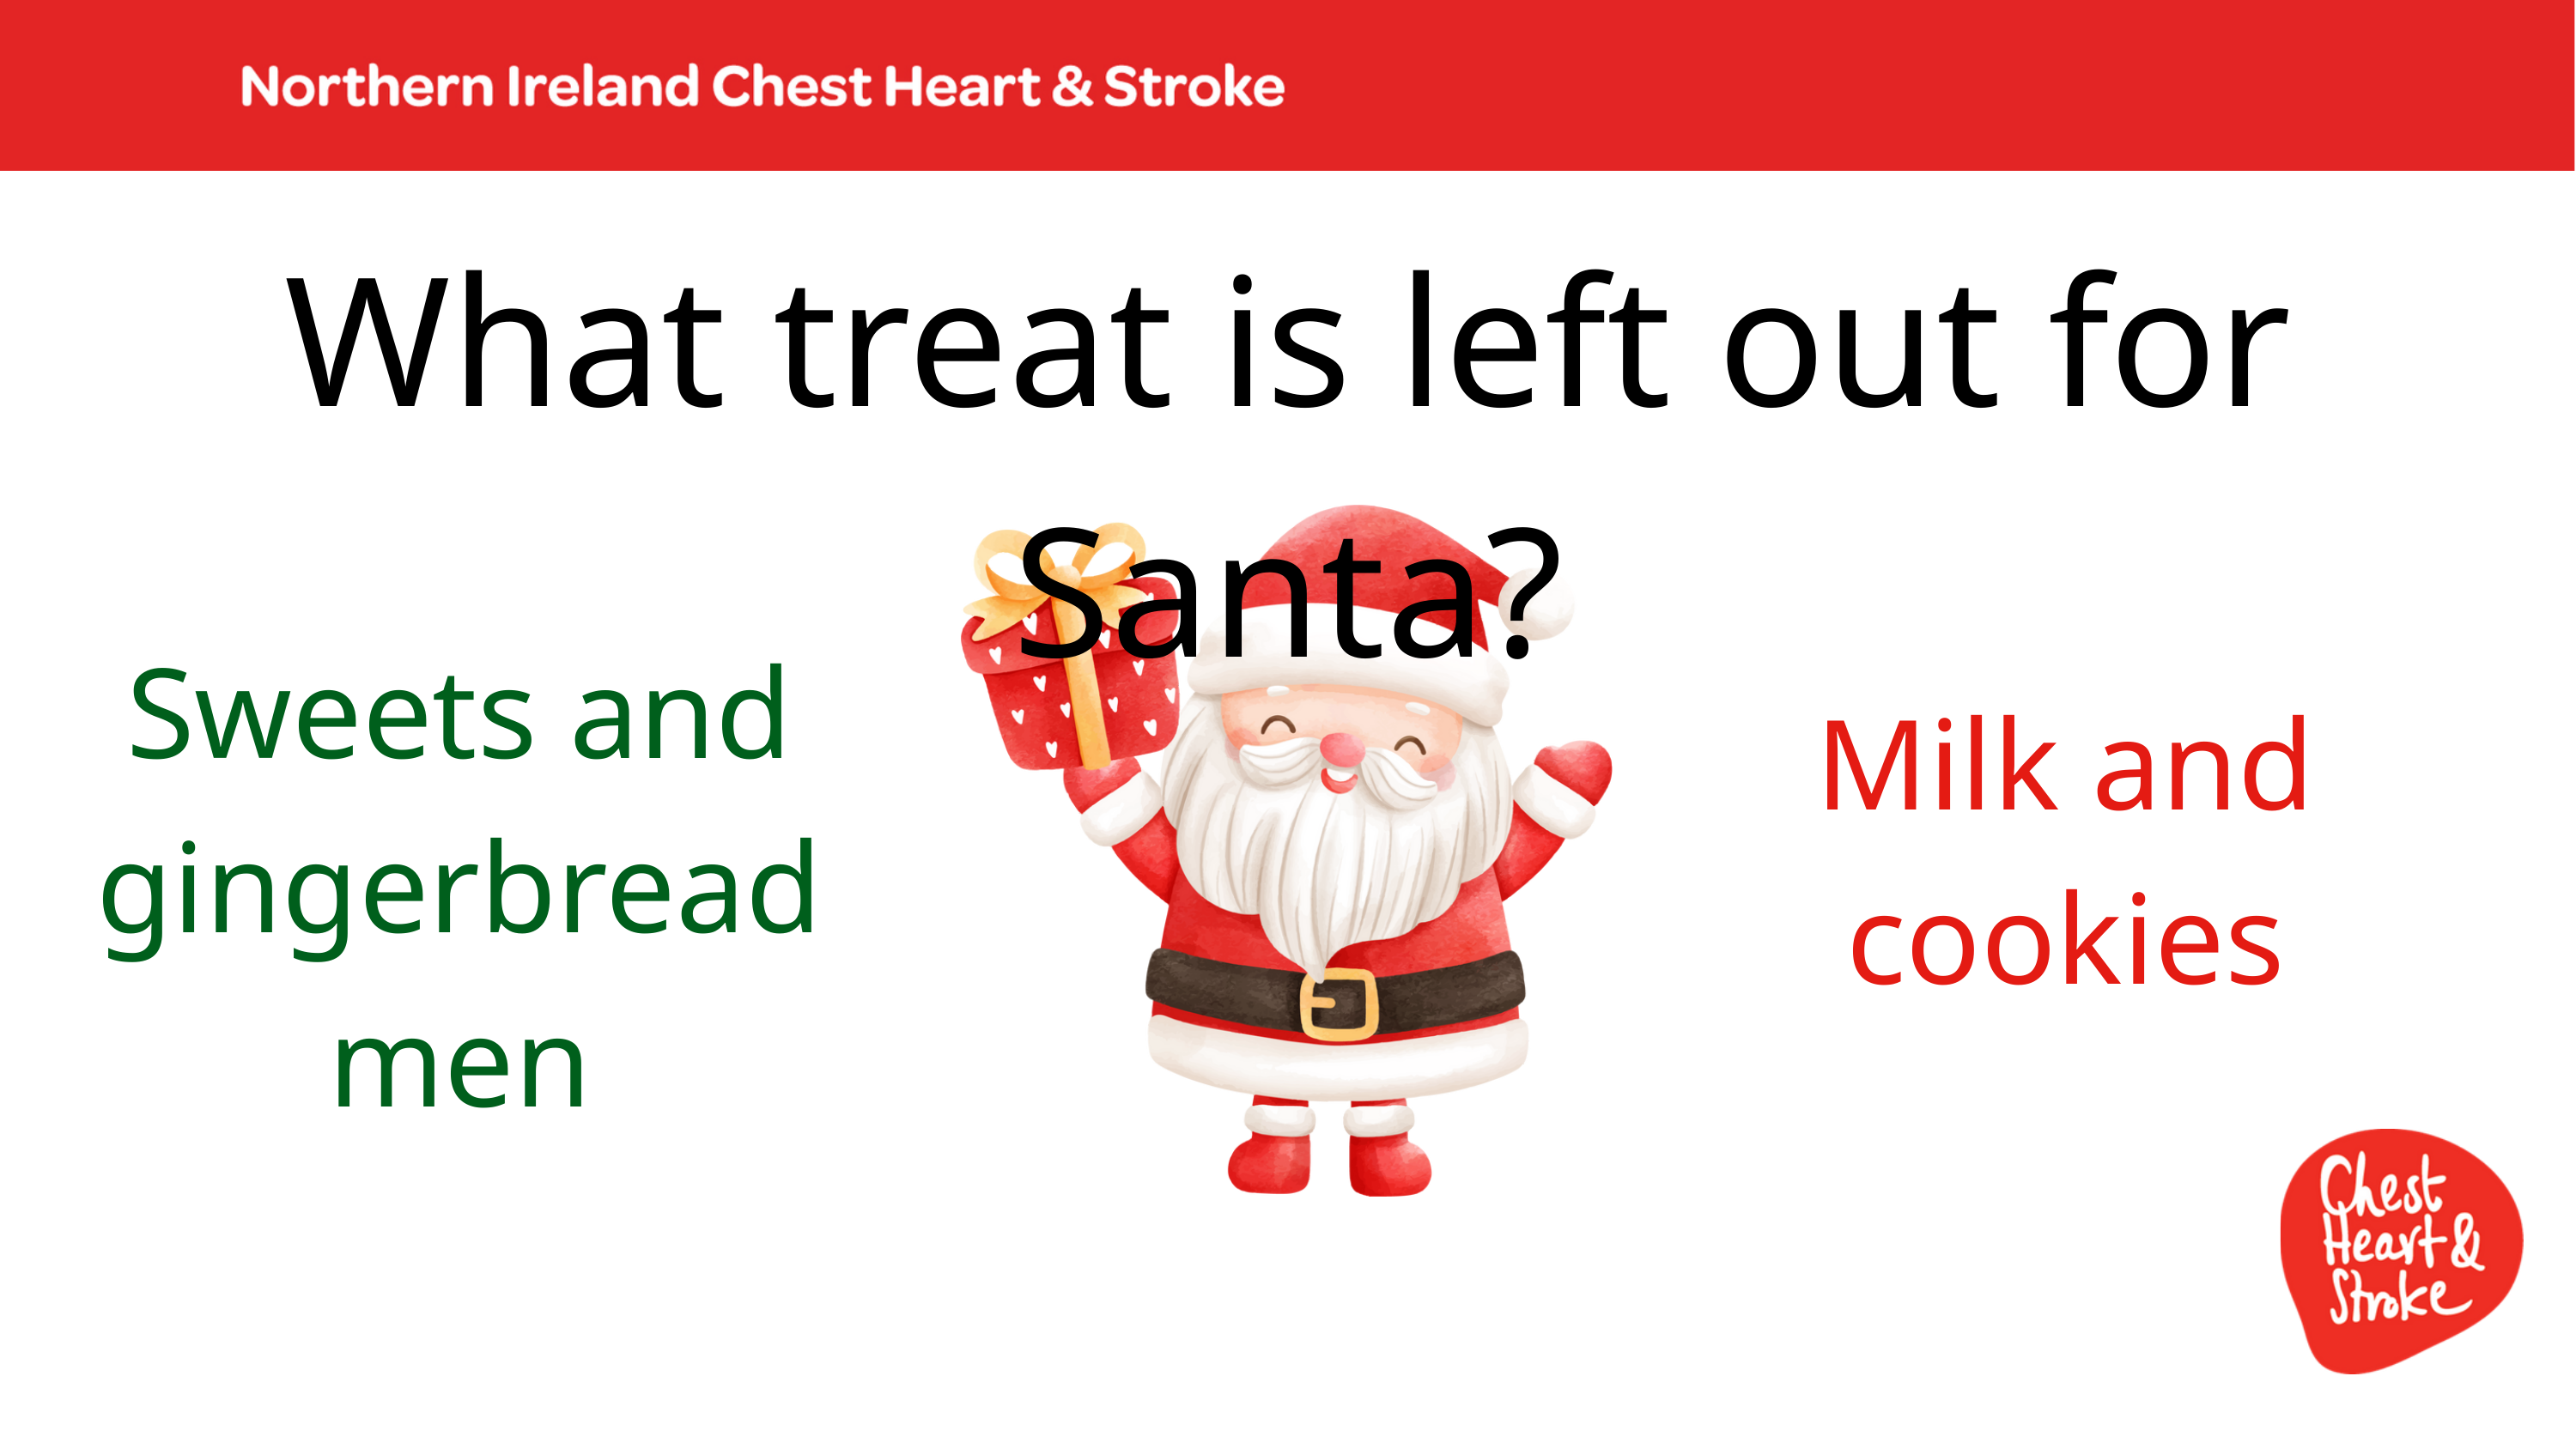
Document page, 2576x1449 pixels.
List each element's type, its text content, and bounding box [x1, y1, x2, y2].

text_box Milk and cookies [1728, 660, 2403, 1009]
text_box What treat is left out for Santa? [17, 191, 2560, 693]
text_box Sweets and gingerbread men [17, 609, 902, 1132]
text_box [2280, 1129, 2524, 1374]
text_box [961, 693, 1613, 1197]
text_box [0, 0, 2575, 171]
